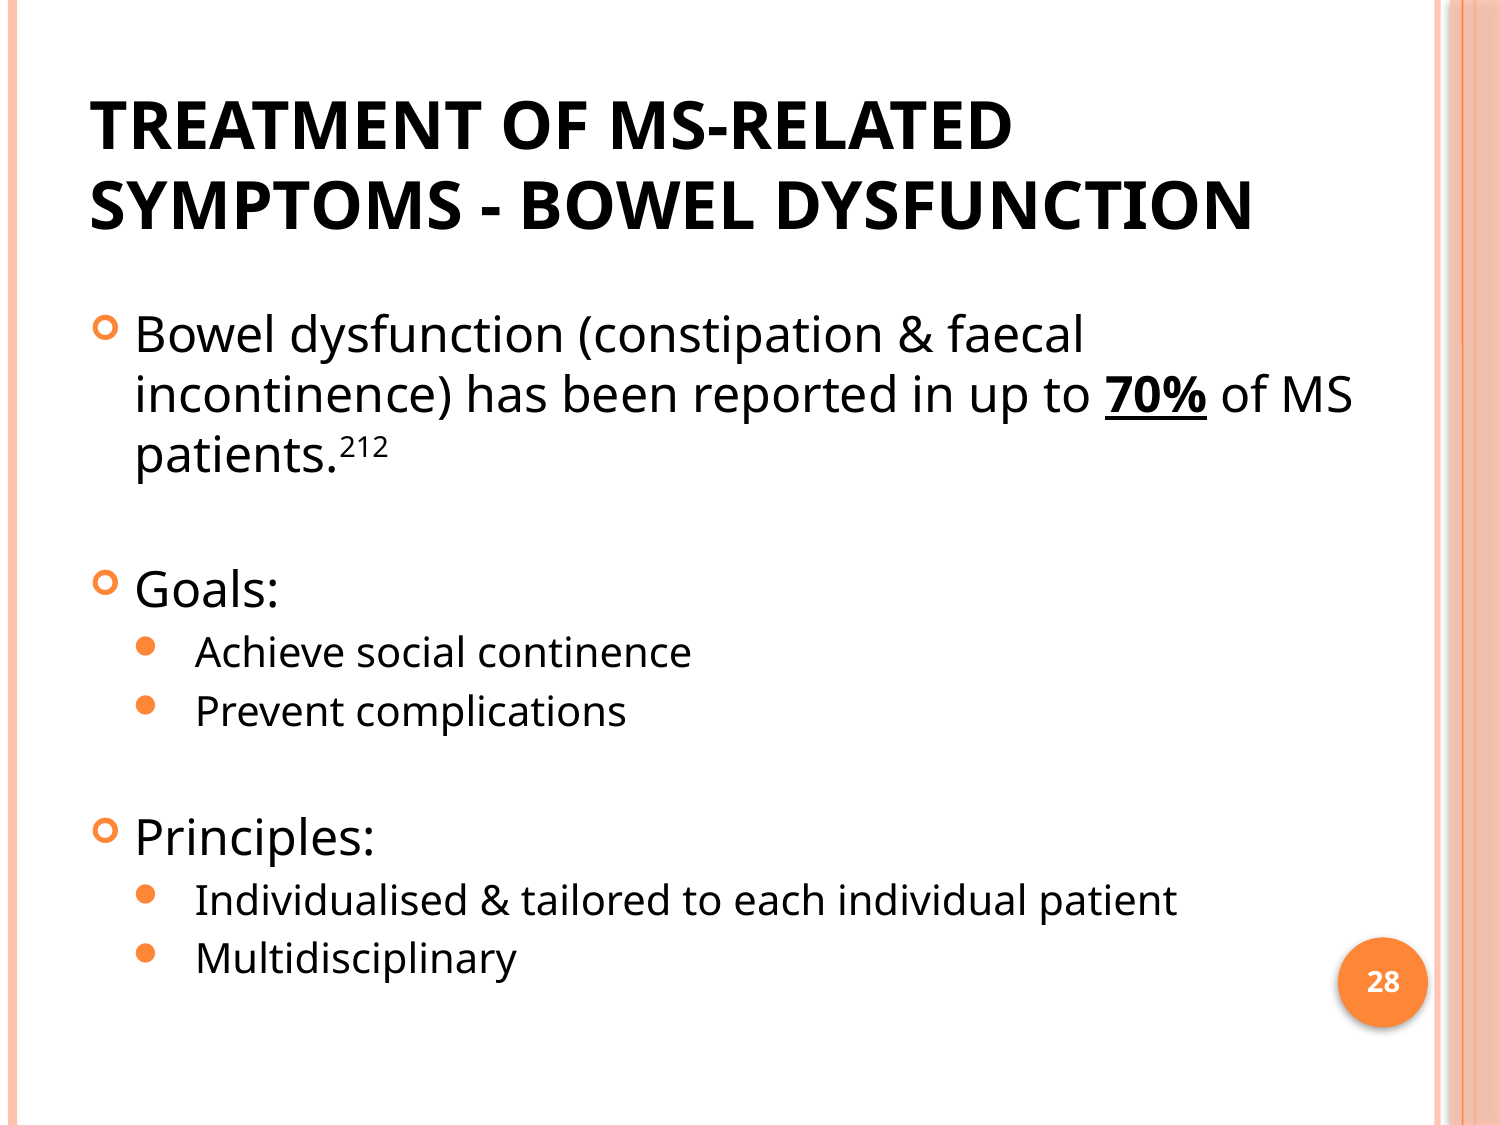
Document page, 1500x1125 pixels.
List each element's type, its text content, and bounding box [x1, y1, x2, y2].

title Treatment of MS-related symptoms - Bowel dysfunction [75, 62, 1409, 250]
slide_number 28 [1333, 940, 1434, 1027]
list Bowel dysfunction (constipation & faecal incontinence) has been reported in up to 70% of MS patients.212 Goals: Achieve social continence Prevent complications Principles: Individualised & tailored to each individual patient Multidisciplinary [75, 295, 1374, 1020]
